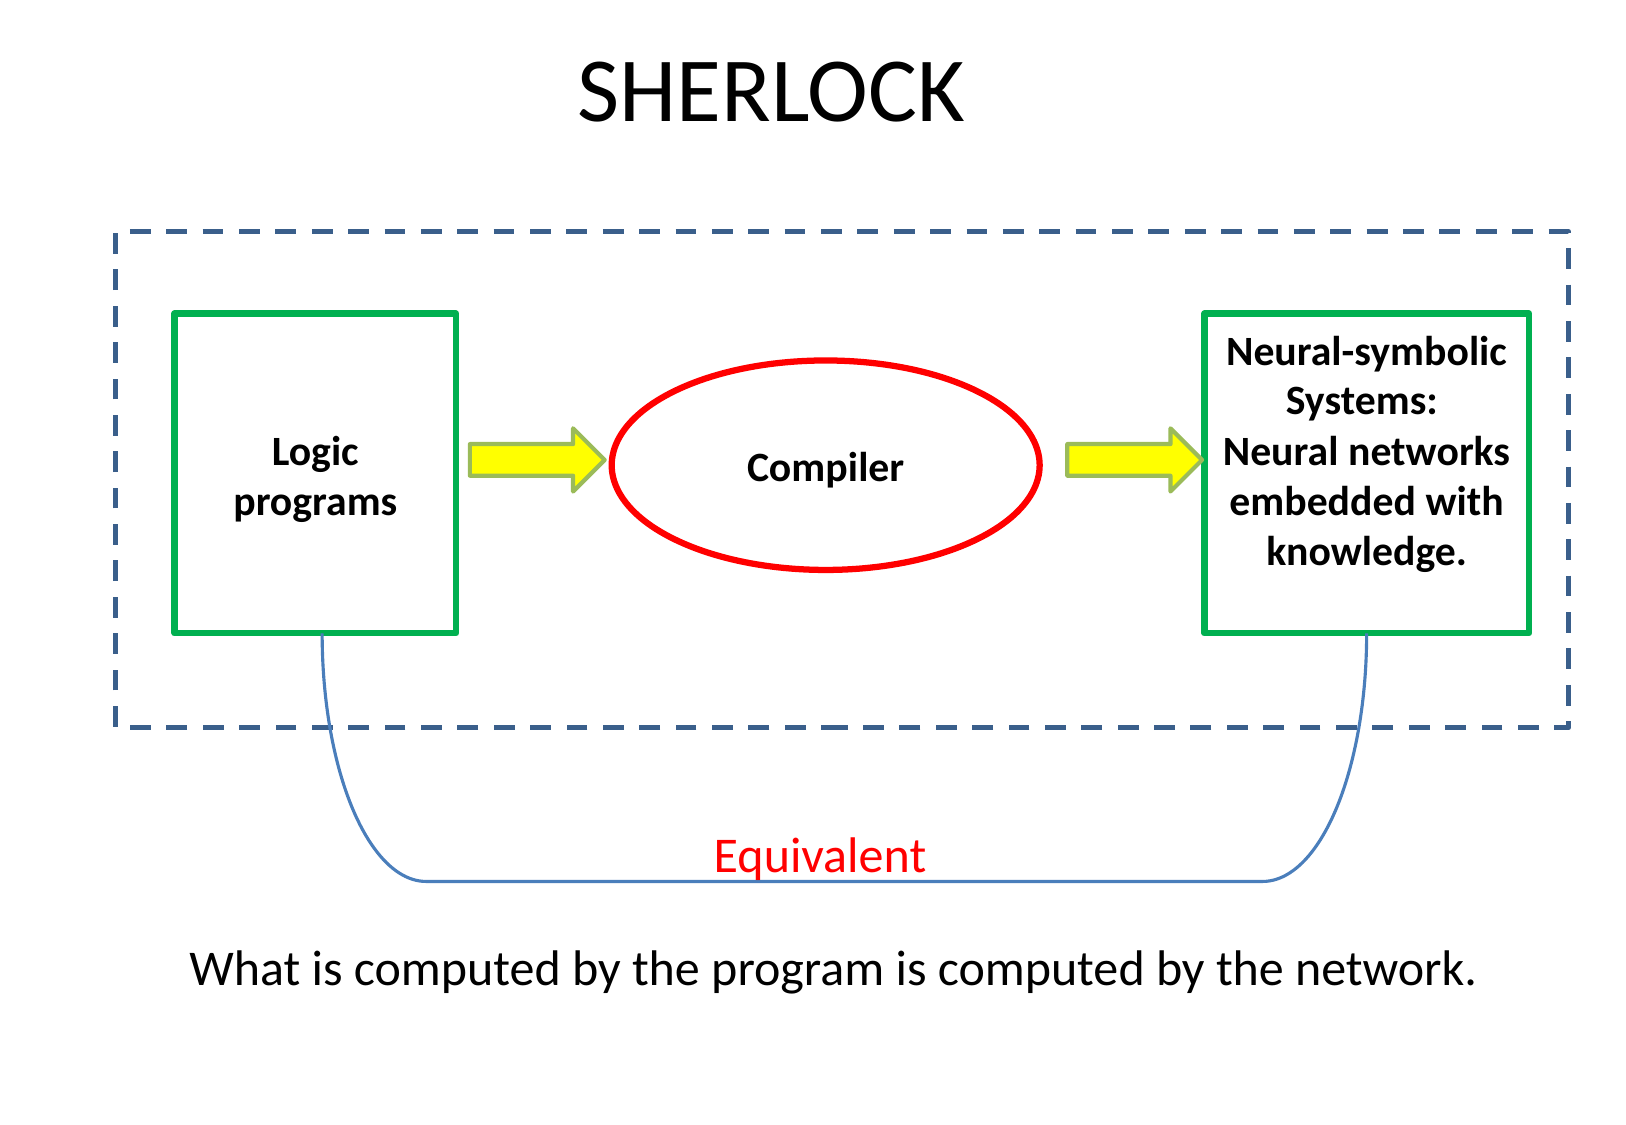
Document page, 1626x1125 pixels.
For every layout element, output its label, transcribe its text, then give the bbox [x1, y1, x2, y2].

text_box [467, 426, 607, 494]
text_box [321, 633, 1368, 883]
text_box [1065, 426, 1205, 494]
text_box What is computed by the program is computed by the network. [174, 927, 1510, 1003]
title SHERLOCK [80, 19, 1463, 261]
text_box [113, 230, 1571, 730]
text_box Equivalent [698, 815, 953, 890]
